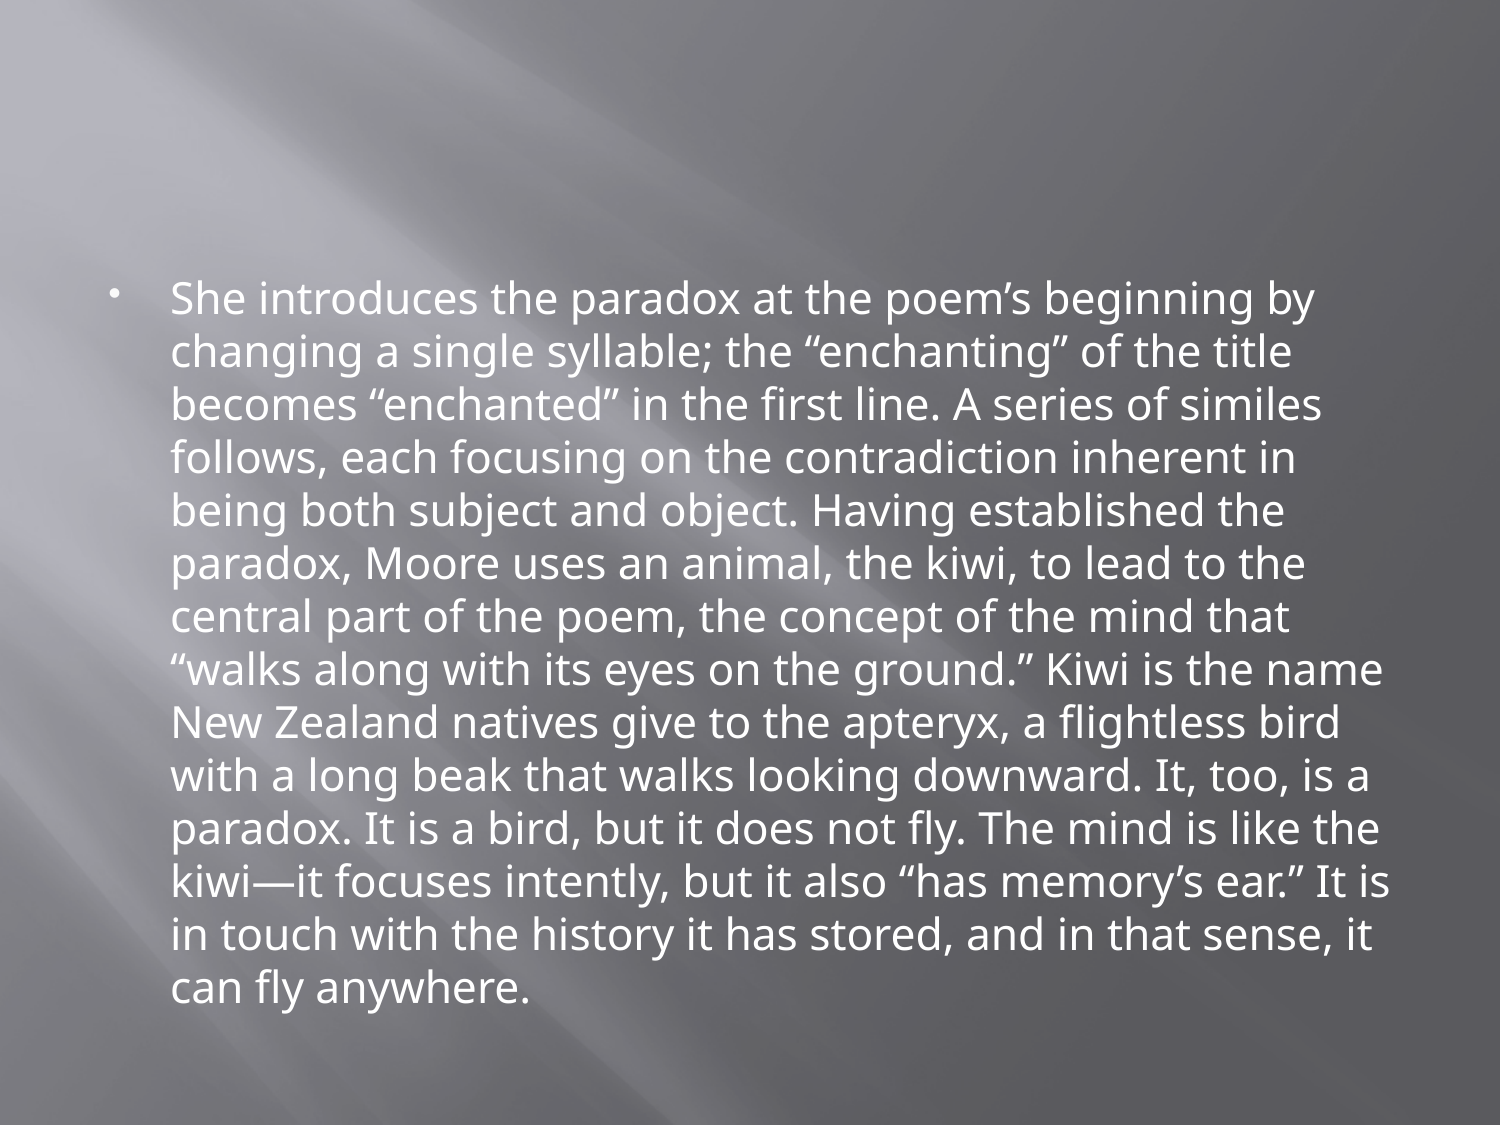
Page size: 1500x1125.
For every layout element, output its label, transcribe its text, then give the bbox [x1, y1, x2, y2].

list She introduces the paradox at the poem’s beginning by changing a single syllable; the “enchanting” of the title becomes “enchanted” in the first line. A series of similes follows, each focusing on the contradiction inherent in being both subject and object. Having established the paradox, Moore uses an animal, the kiwi, to lead to the central part of the poem, the concept of the mind that “walks along with its eyes on the ground.” Kiwi is the name New Zealand natives give to the apteryx, a flightless bird with a long beak that walks looking downward. It, too, is a paradox. It is a bird, but it does not fly. The mind is like the kiwi—it focuses intently, but it also “has memory’s ear.” It is in touch with the history it has stored, and in that sense, it can fly anywhere. [75, 262, 1425, 1035]
